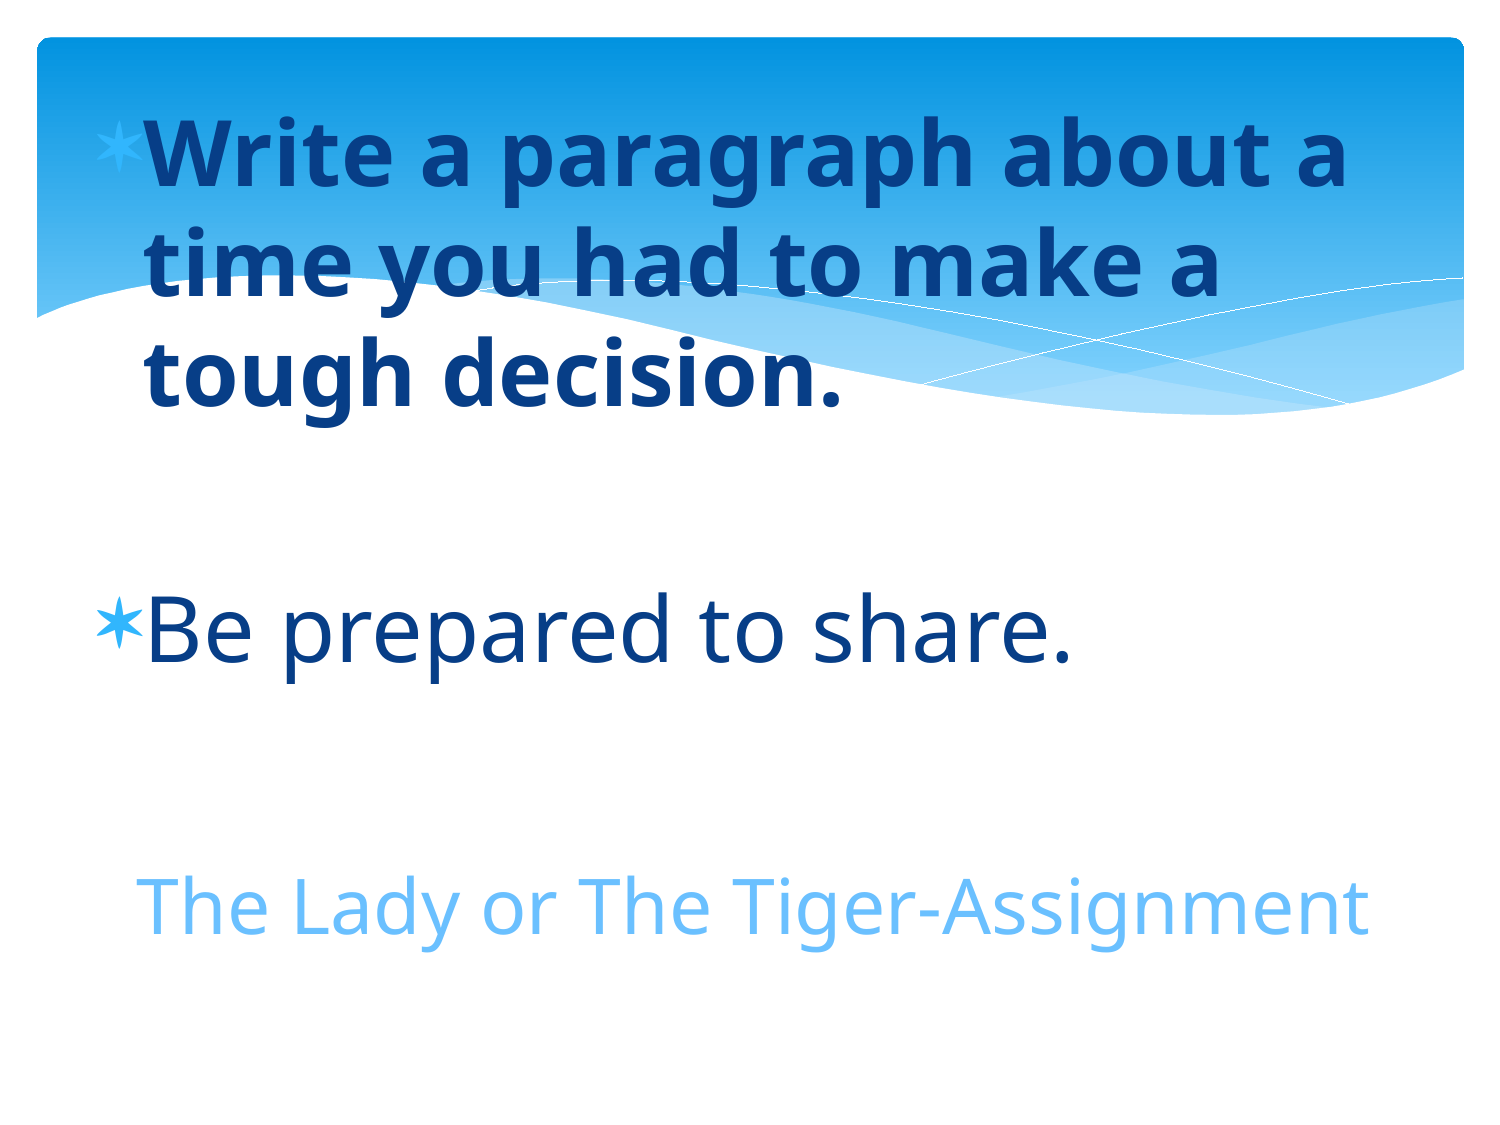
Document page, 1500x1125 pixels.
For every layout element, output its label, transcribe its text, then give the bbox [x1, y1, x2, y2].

list Write a paragraph about a time you had to make a tough decision. Be prepared to share. [82, 86, 1425, 774]
title The Lady or The Tiger-Assignment [82, 817, 1425, 991]
